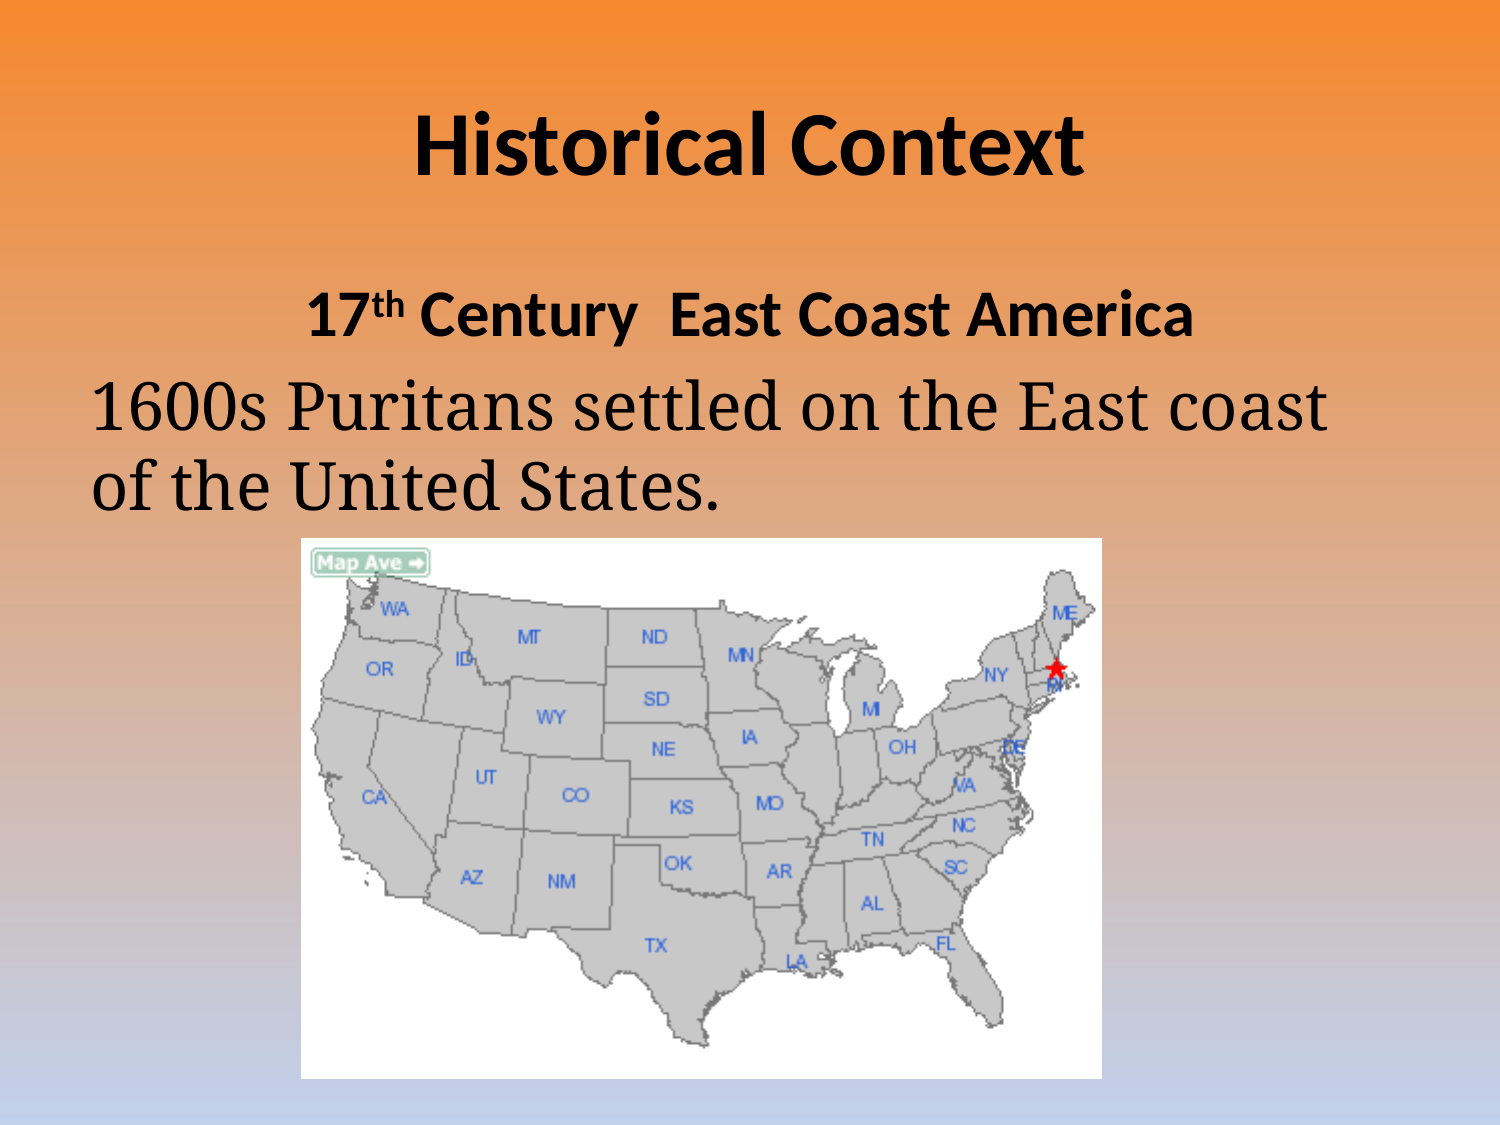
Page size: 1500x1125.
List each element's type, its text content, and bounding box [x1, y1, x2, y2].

picture [300, 538, 1102, 1080]
list 17th Century East Coast America 1600s Puritans settled on the East coast of the United States. [75, 262, 1425, 1005]
title Historical Context [75, 45, 1425, 233]
